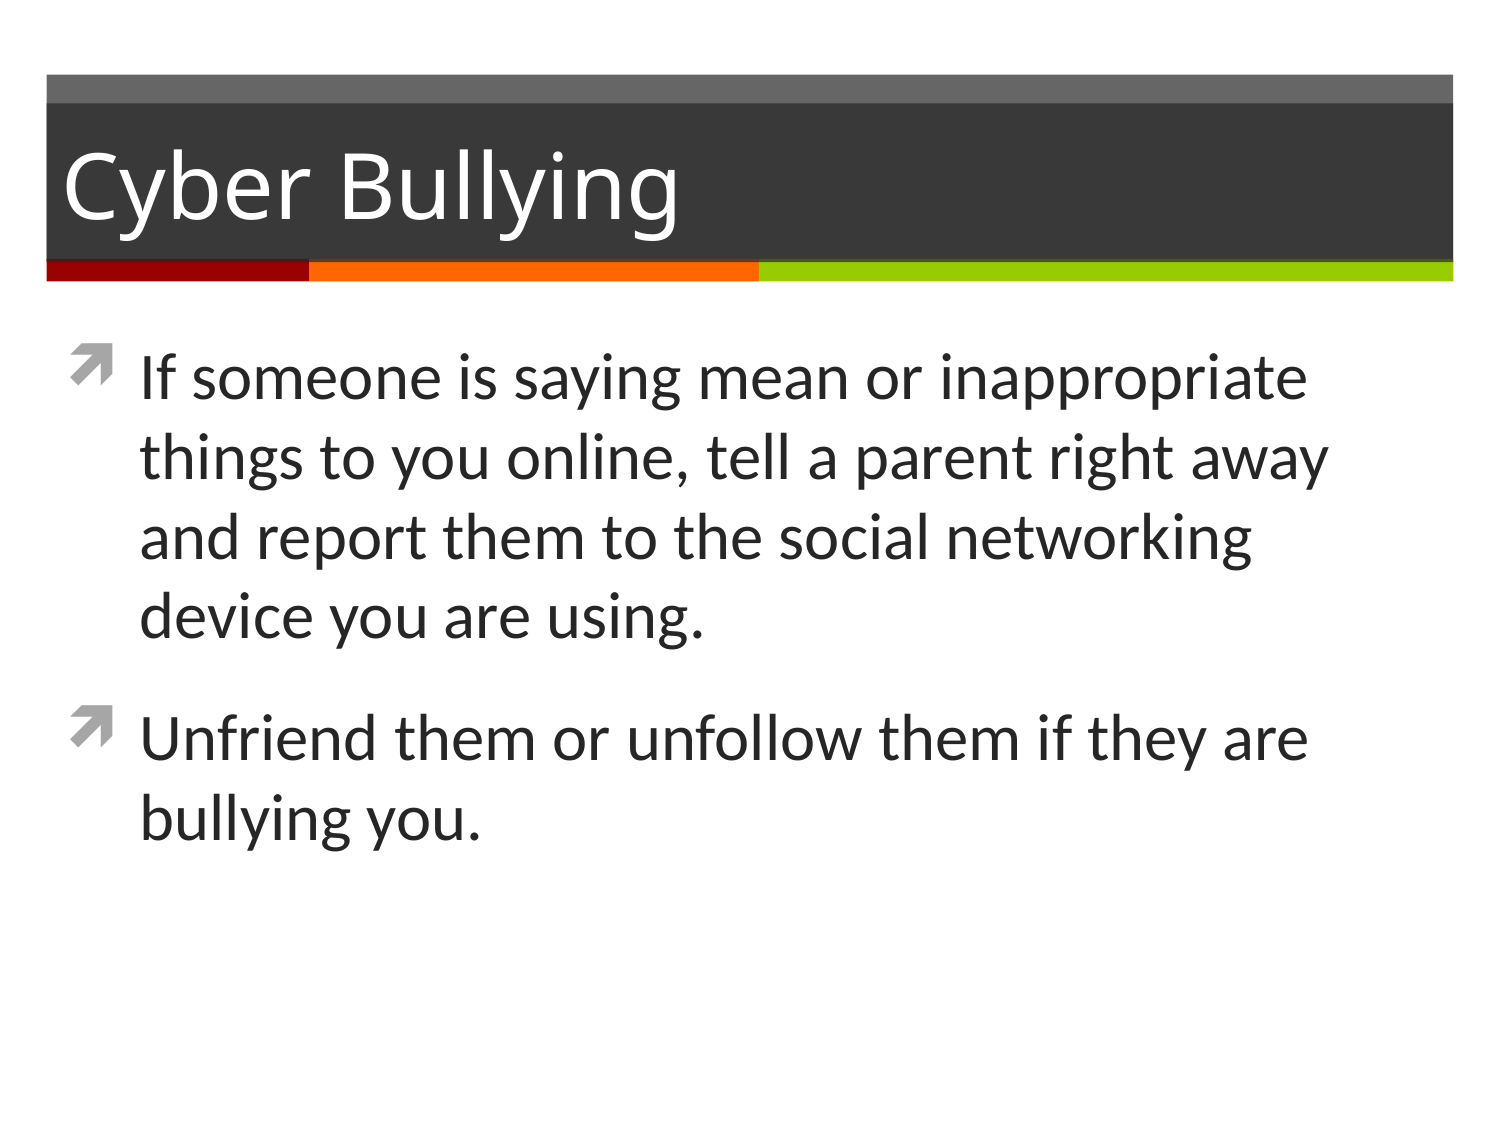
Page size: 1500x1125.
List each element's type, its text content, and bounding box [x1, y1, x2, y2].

title Cyber Bullying [46, 103, 1454, 263]
list If someone is saying mean or inappropriate things to you online, tell a parent right away and report them to the social networking device you are using. Unfriend them or unfollow them if they are bullying you. [50, 324, 1438, 980]
